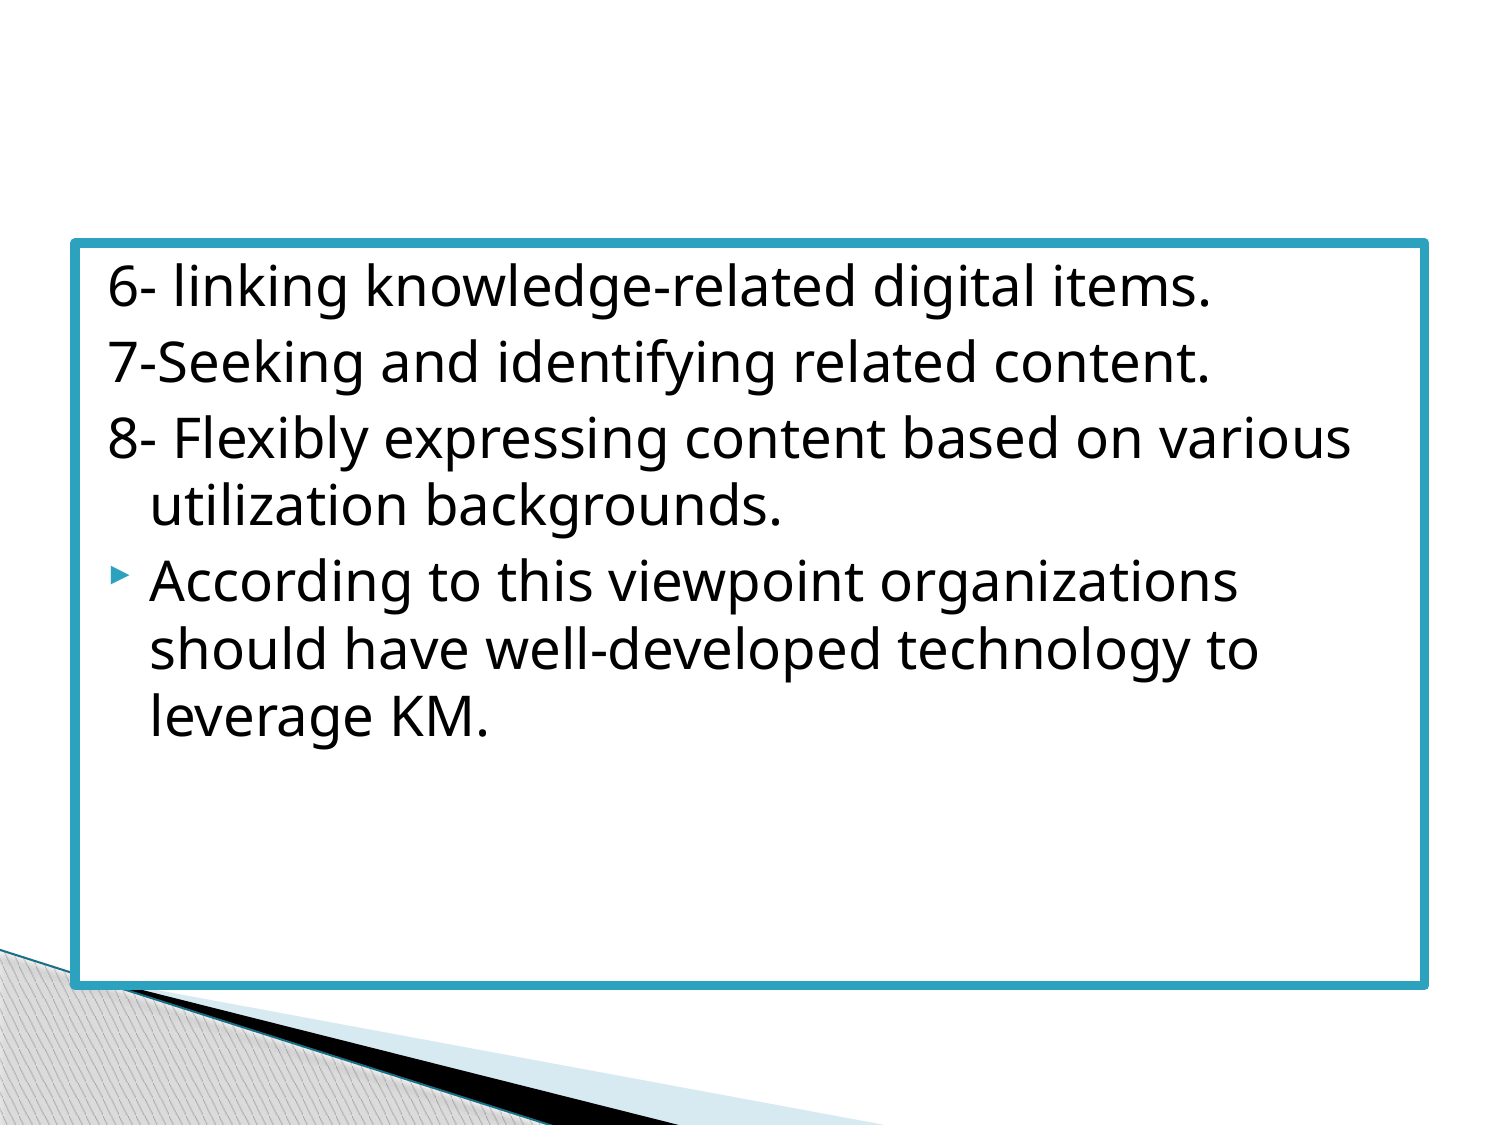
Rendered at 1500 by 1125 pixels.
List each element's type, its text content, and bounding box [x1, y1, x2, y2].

list 6- linking knowledge-related digital items. 7-Seeking and identifying related content. 8- Flexibly expressing content based on various utilization backgrounds. According to this viewpoint organizations should have well-developed technology to leverage KM. [70, 238, 1429, 990]
